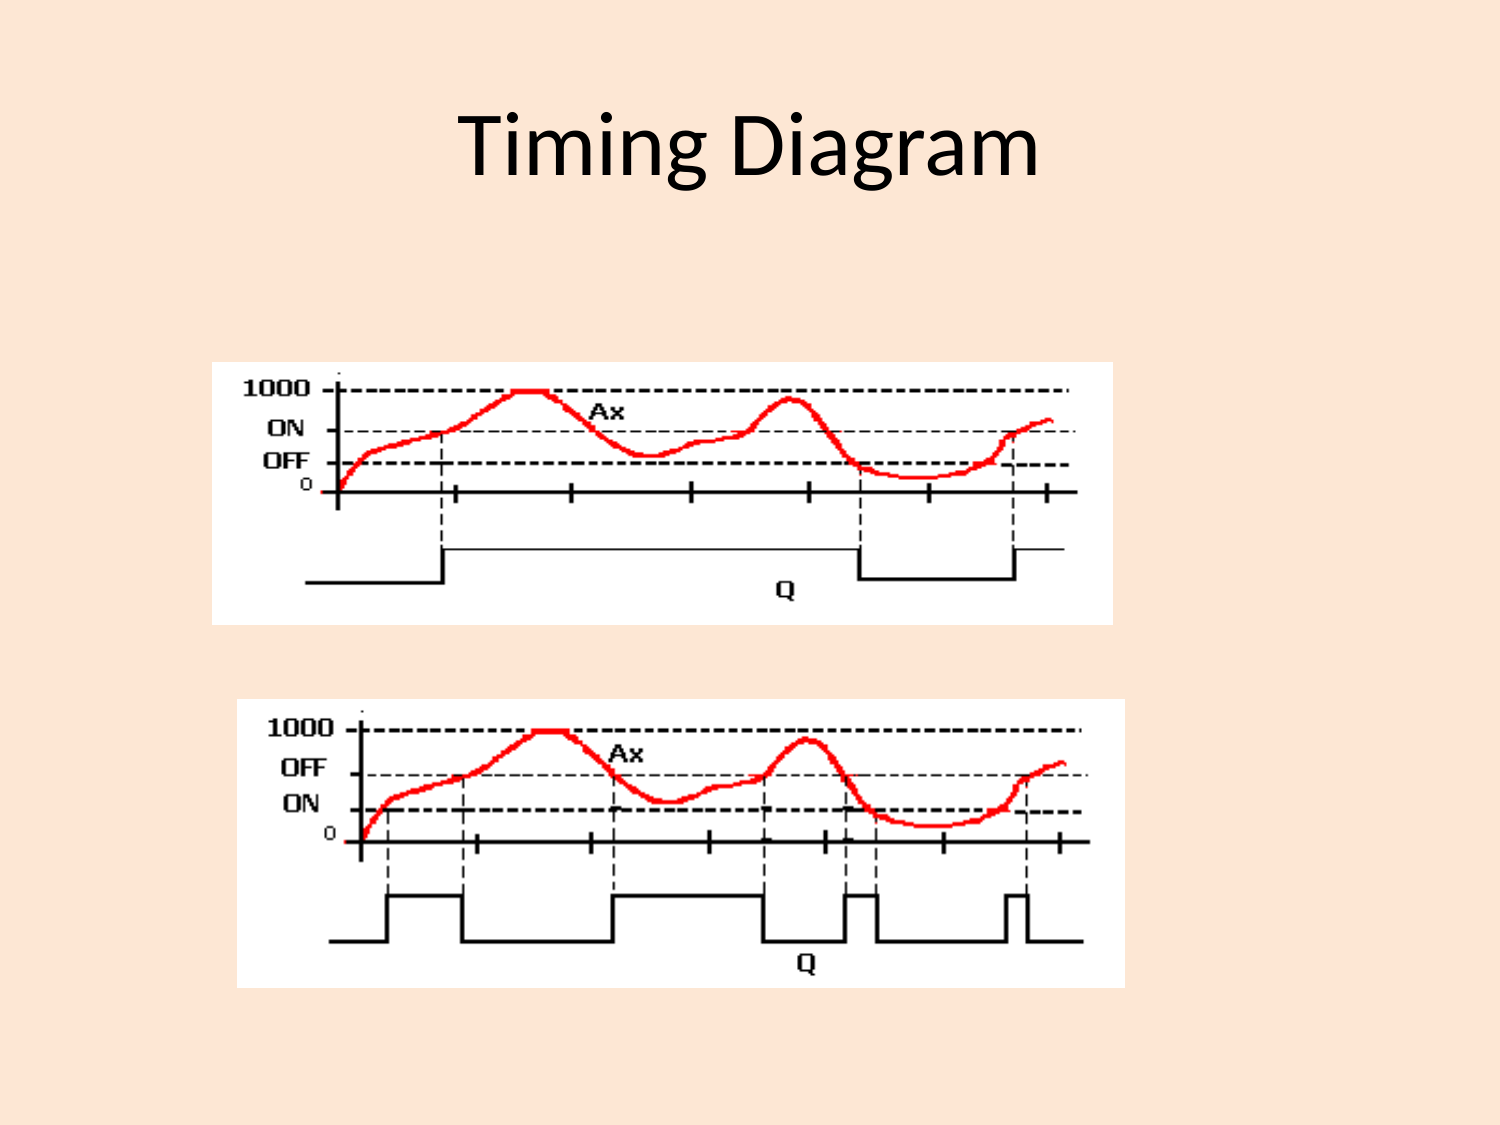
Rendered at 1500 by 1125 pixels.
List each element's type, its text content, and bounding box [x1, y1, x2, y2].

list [212, 362, 1113, 626]
picture [237, 699, 1126, 988]
title Timing Diagram [75, 45, 1425, 233]
